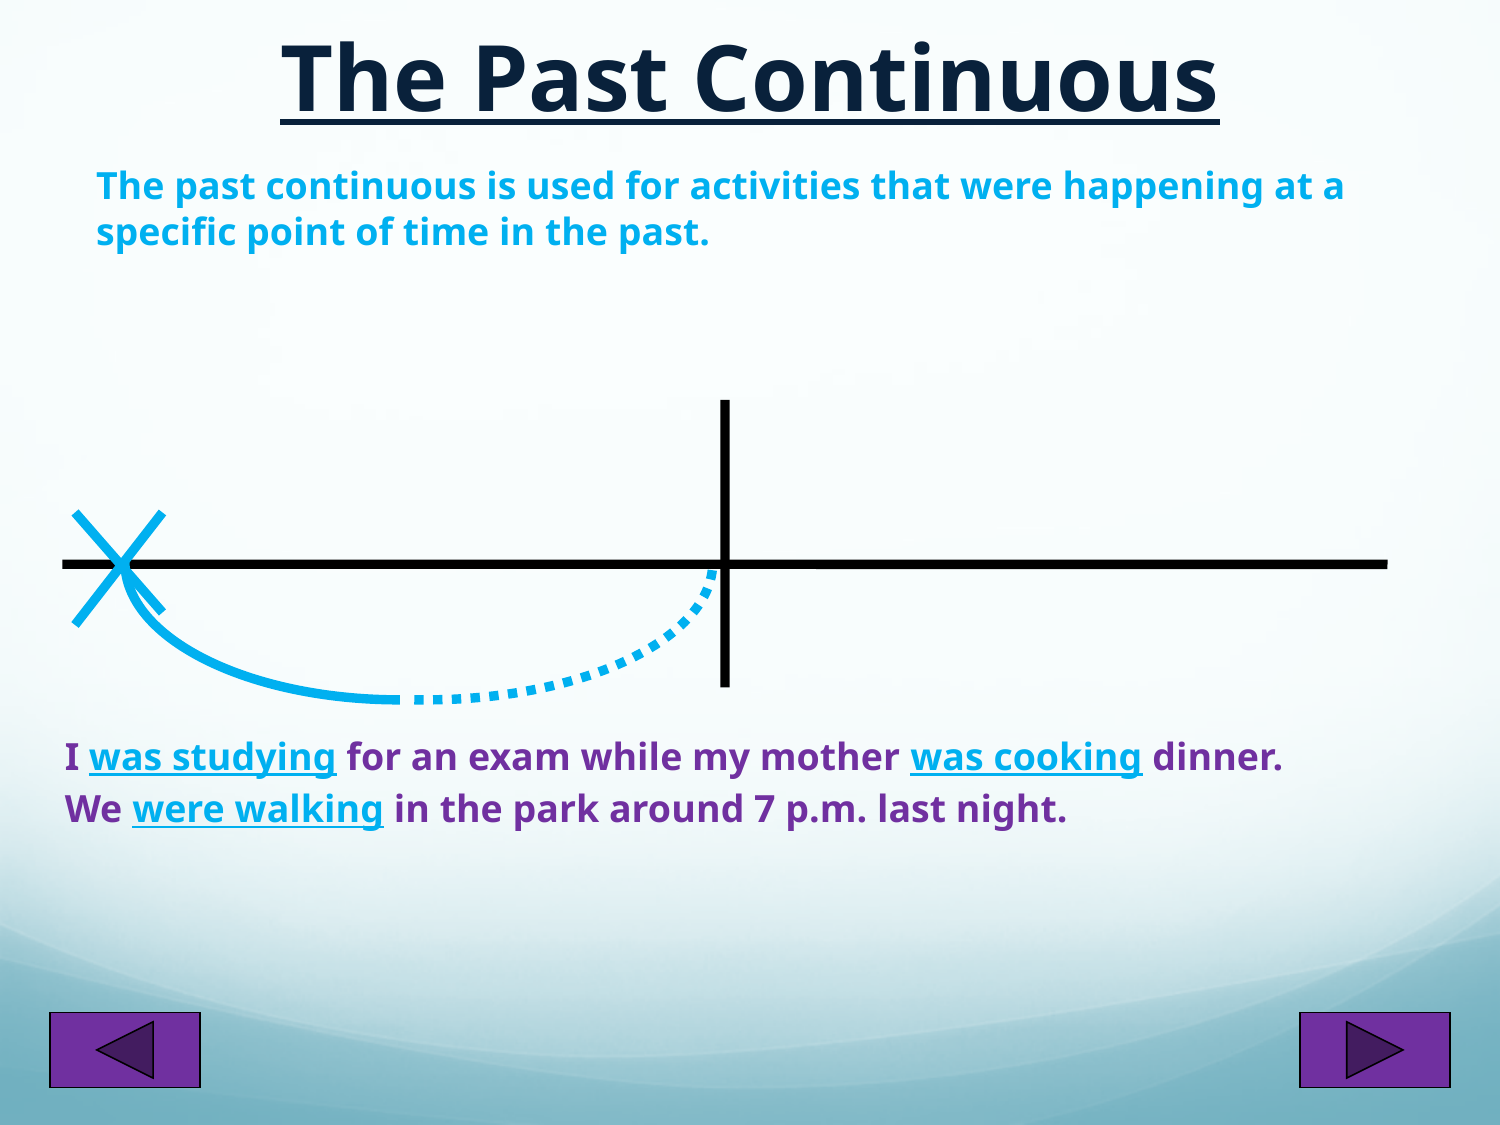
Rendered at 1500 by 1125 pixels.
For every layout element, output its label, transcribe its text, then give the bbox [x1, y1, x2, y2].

text_box [1299, 1012, 1450, 1088]
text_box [74, 511, 163, 626]
text_box [49, 1012, 200, 1088]
text_box I was studying for an exam while my mother was cooking dinner. We were walking in the park around 7 p.m. last night. [49, 725, 1500, 975]
text_box The past continuous is used for activities that were happening at a specific point of time in the past. [24, 149, 1450, 413]
text_box The Past Continuous [24, 12, 1475, 138]
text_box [61, 399, 1388, 688]
